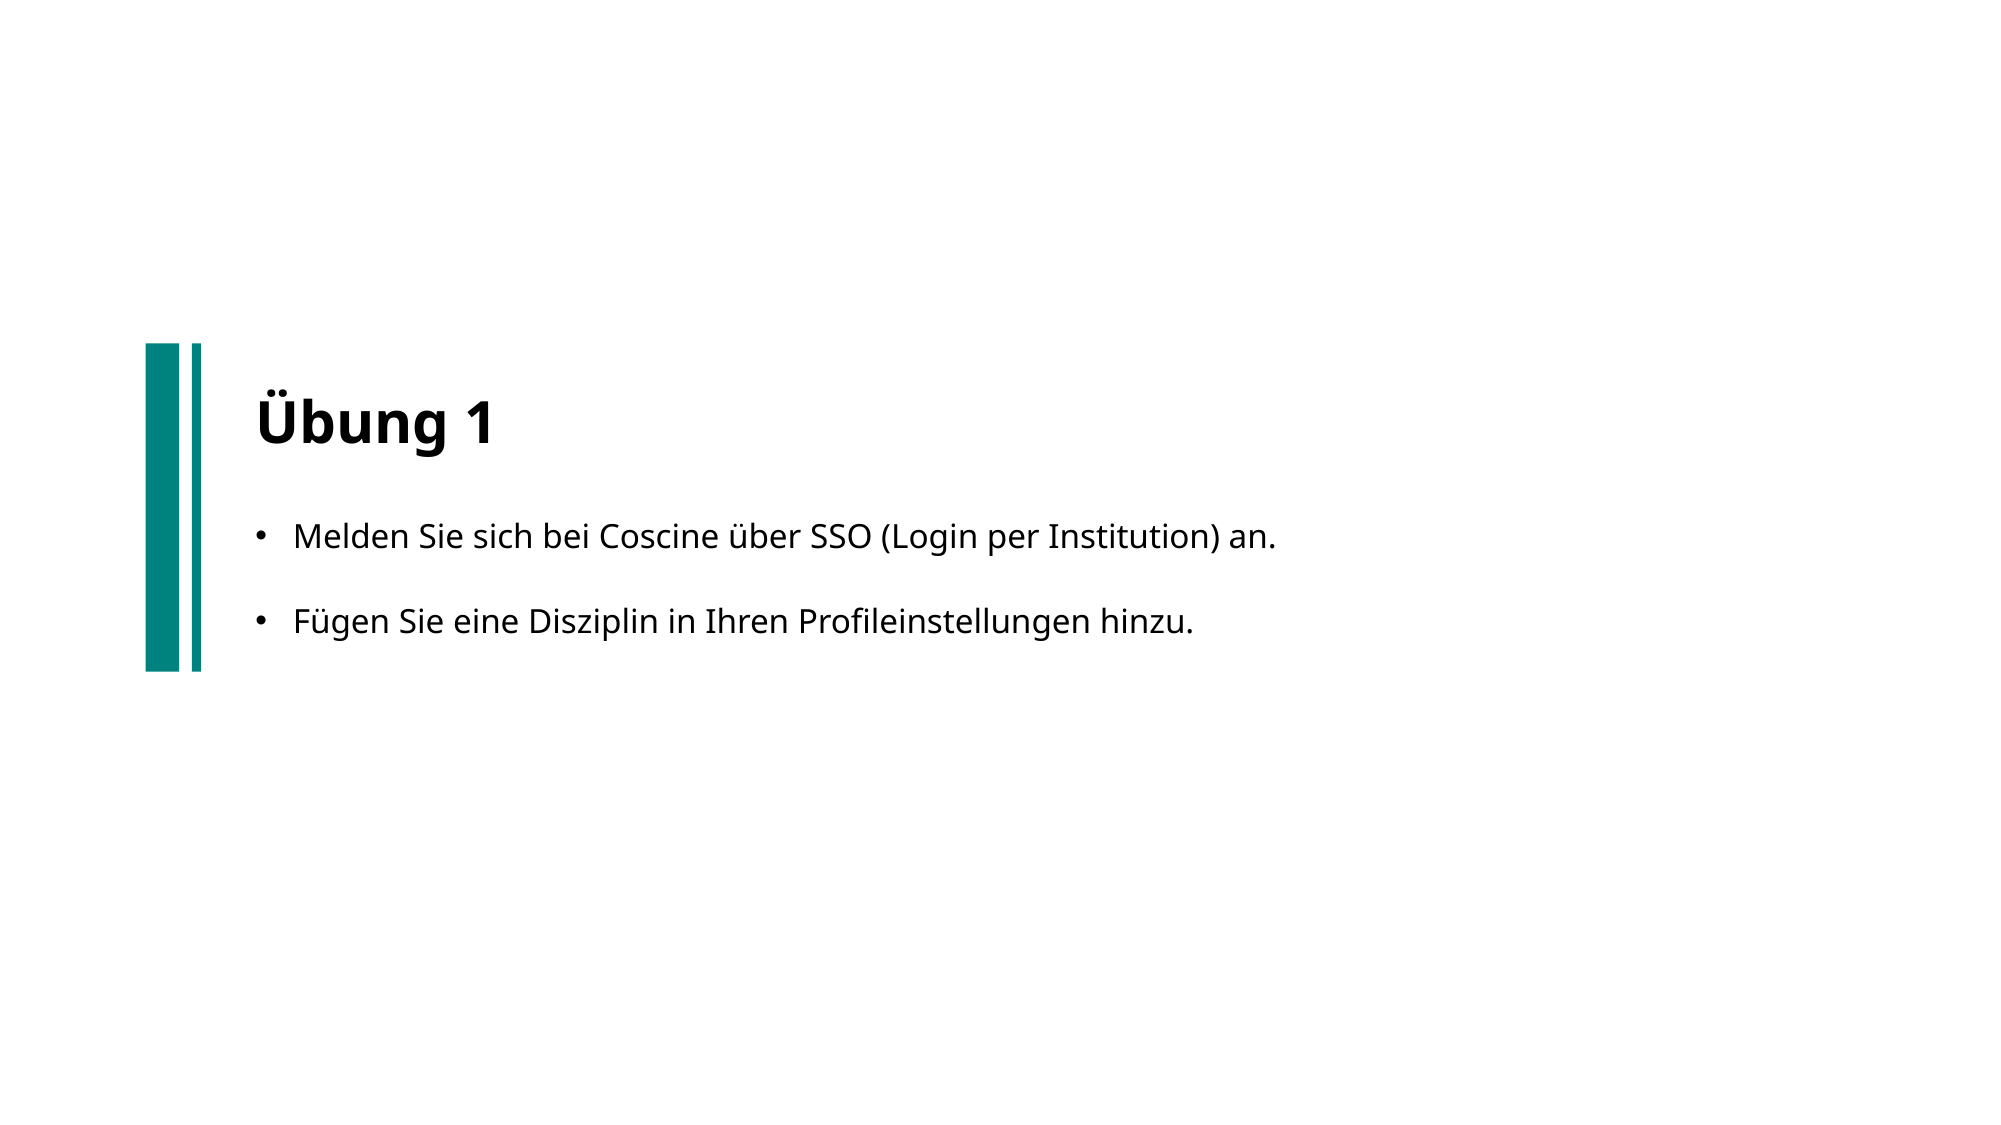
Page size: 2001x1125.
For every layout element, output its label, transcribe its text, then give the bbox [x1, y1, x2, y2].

text_box [144, 342, 180, 673]
text_box Übung 1 [240, 385, 877, 472]
text_box [191, 342, 202, 673]
list Melden Sie sich bei Coscine über SSO (Login per Institution) an. Fügen Sie eine Disziplin in Ihren Profileinstellungen hinzu. [240, 507, 1465, 715]
